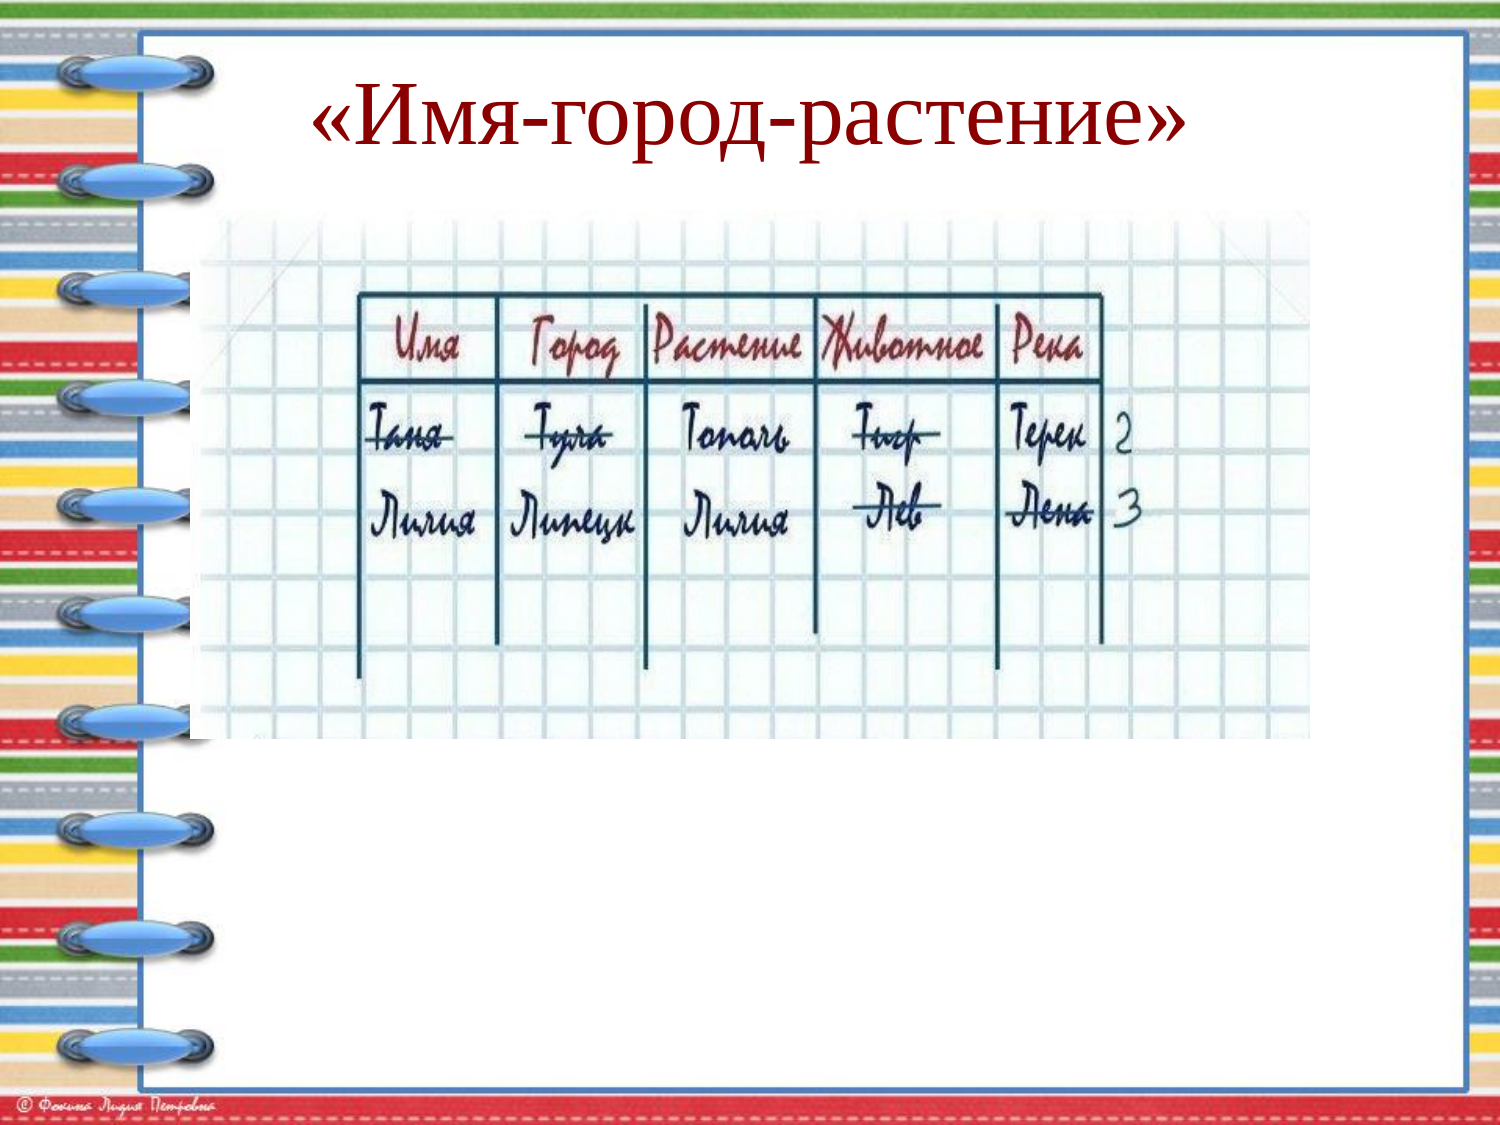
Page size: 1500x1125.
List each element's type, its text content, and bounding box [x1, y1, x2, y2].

picture [0, 0, 1500, 1125]
title «Имя-город-растение» [75, 45, 1425, 233]
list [190, 210, 1310, 739]
